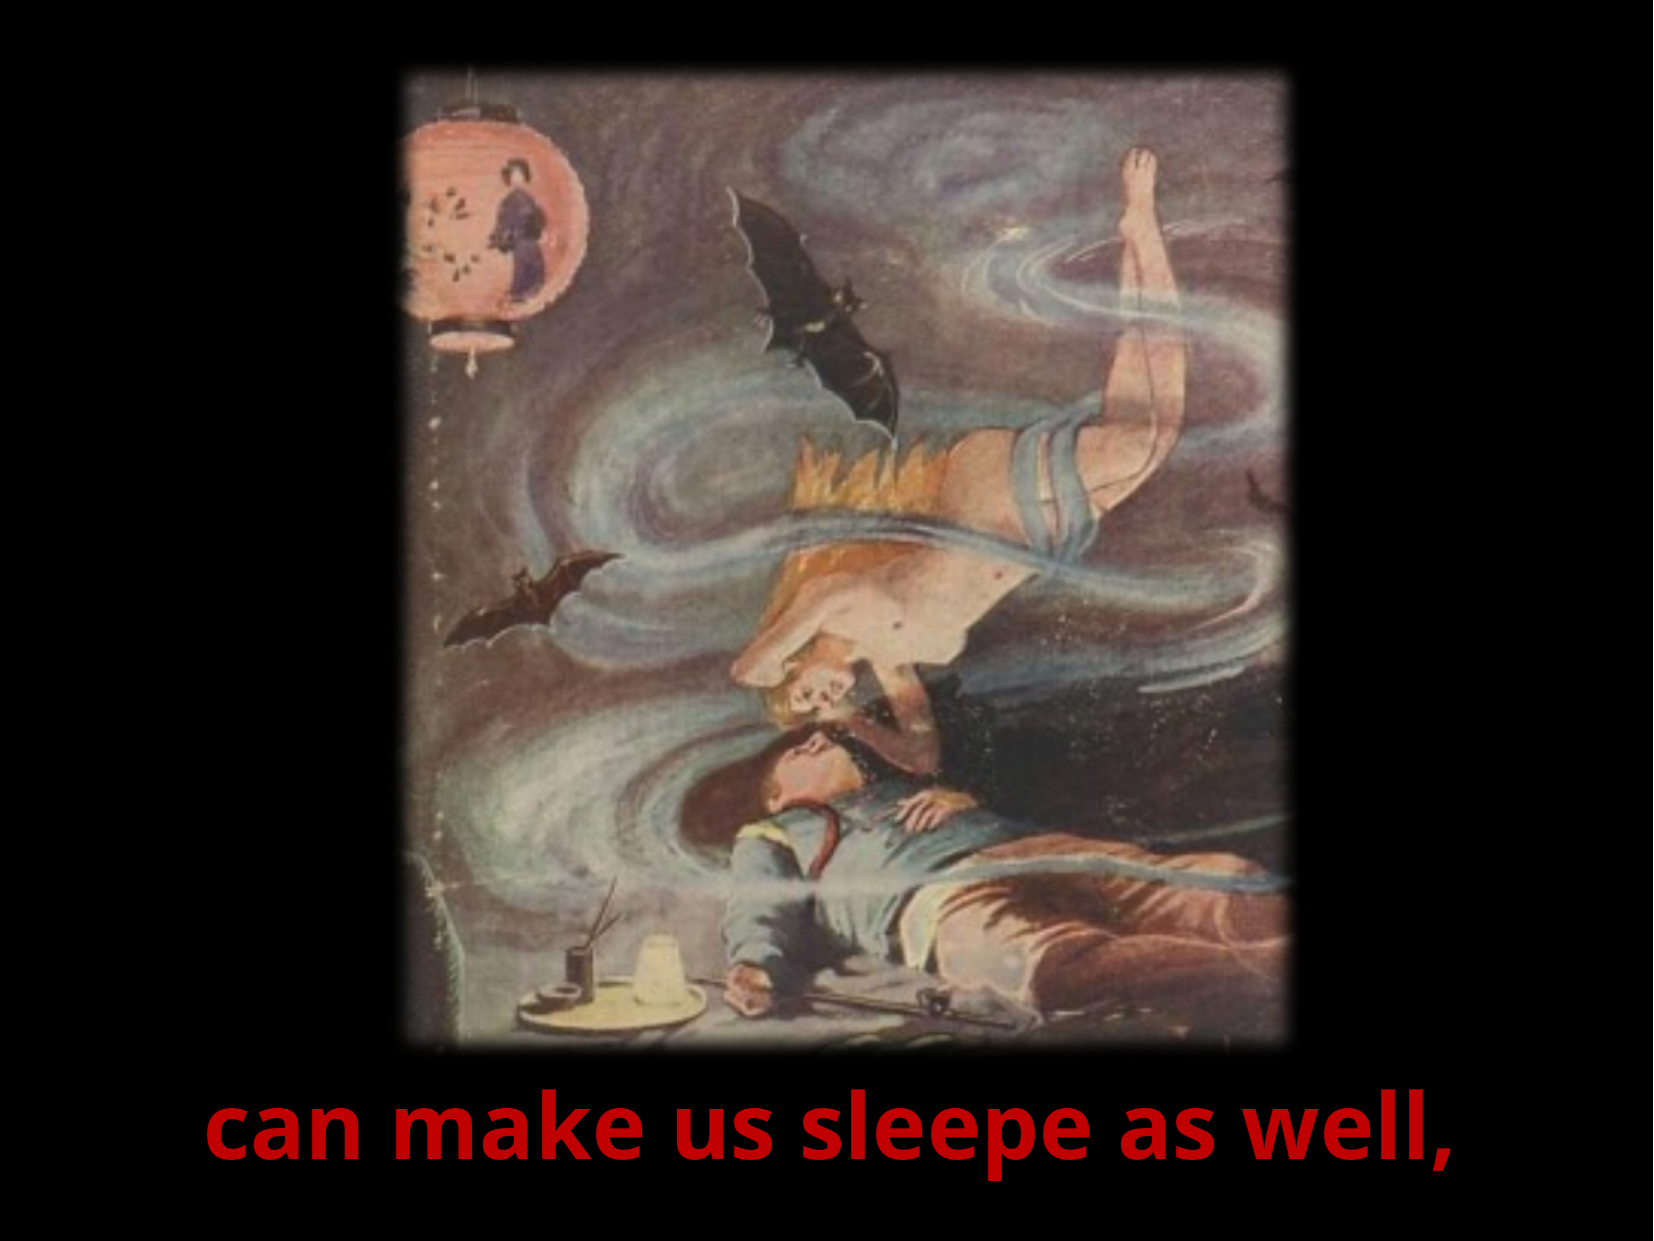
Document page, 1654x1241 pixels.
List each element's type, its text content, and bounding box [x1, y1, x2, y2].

text_box can make us sleepe as well, [188, 1070, 1473, 1188]
picture [388, 57, 1303, 1060]
